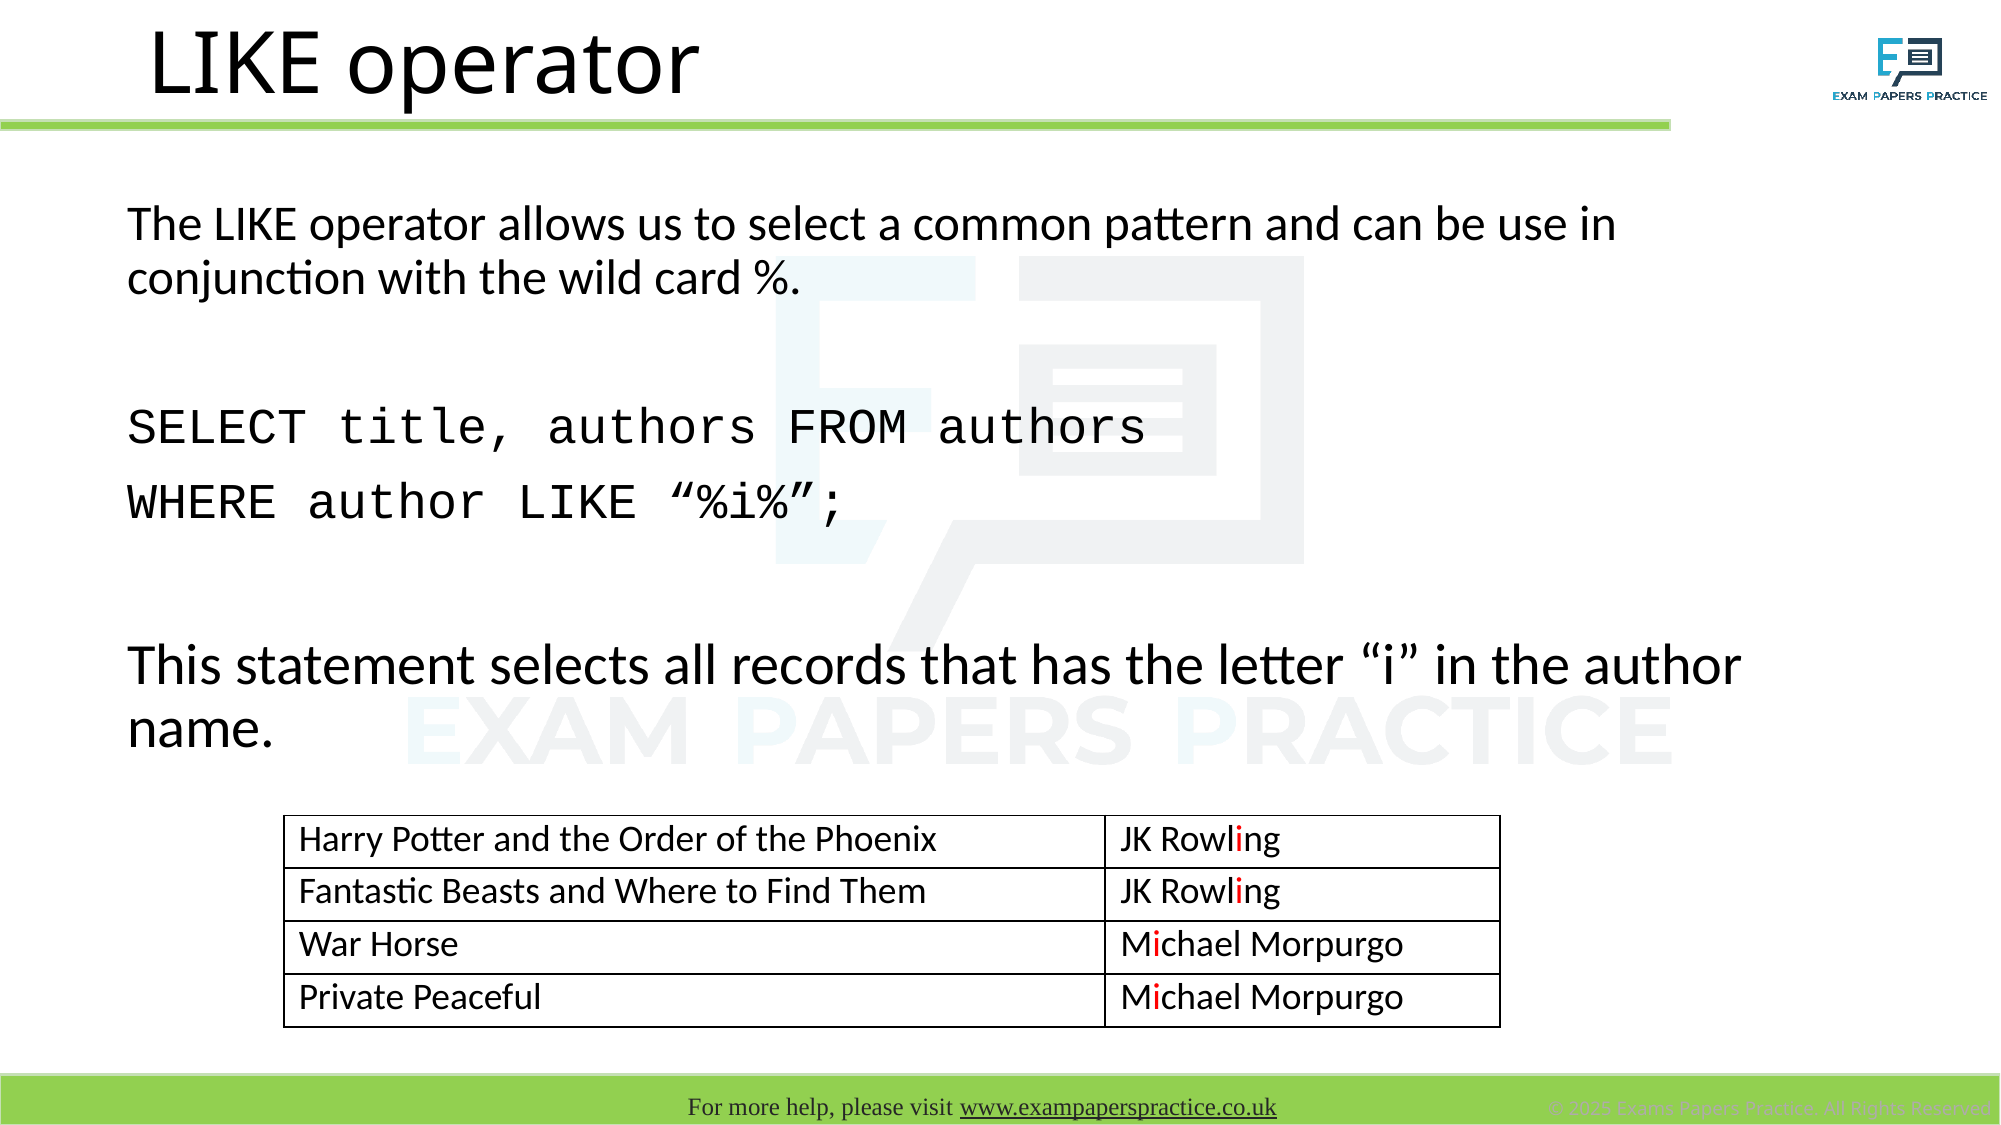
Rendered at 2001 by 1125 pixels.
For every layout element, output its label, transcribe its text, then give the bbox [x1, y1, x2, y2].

table_header Harry Potter and the Order of the Phoenix [285, 816, 1104, 867]
table_cell Private Peaceful [285, 975, 1104, 1026]
table_cell Michael Morpurgo [1106, 975, 1499, 1026]
title LIKE operator [132, 11, 1858, 121]
table_cell War Horse [285, 922, 1104, 973]
list The LIKE operator allows us to select a common pattern and can be use in conjunction with the wild card %. SELECT title, authors FROM authors WHERE author LIKE “%i%”; This statement selects all records that has the letter “i” in the author name. [112, 189, 1838, 904]
table_cell JK Rowling [1106, 869, 1499, 920]
table_header JK Rowling [1106, 816, 1499, 867]
table_cell Fantastic Beasts and Where to Find Them [285, 869, 1104, 920]
table_cell Michael Morpurgo [1106, 922, 1499, 973]
